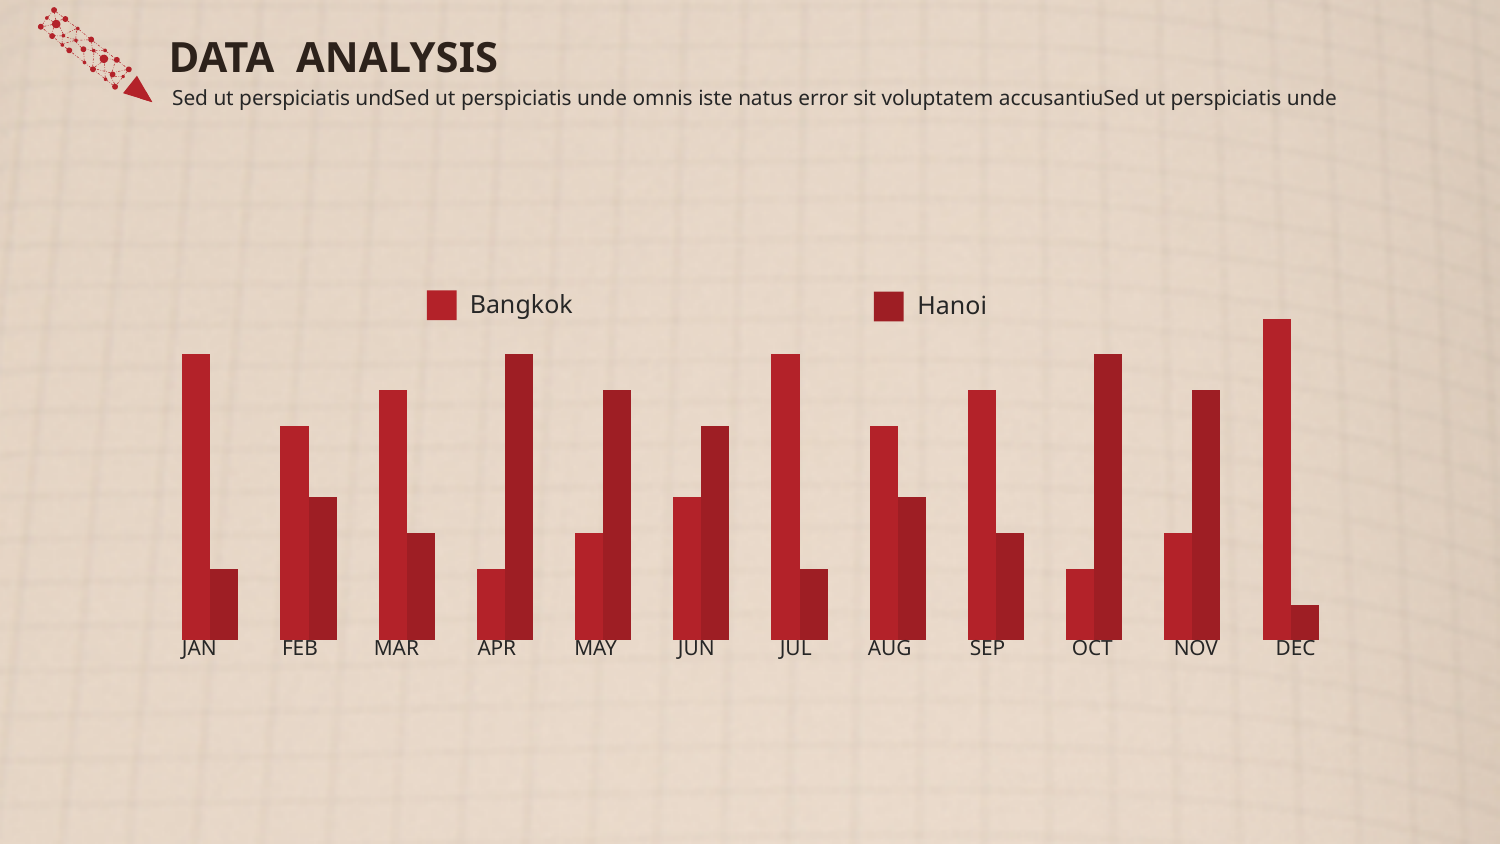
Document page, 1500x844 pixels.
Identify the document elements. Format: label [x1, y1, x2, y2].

text_box [426, 290, 692, 321]
picture [0, 0, 1500, 844]
text_box [39, 4, 154, 108]
chart [136, 275, 1365, 649]
text_box [873, 291, 1140, 322]
